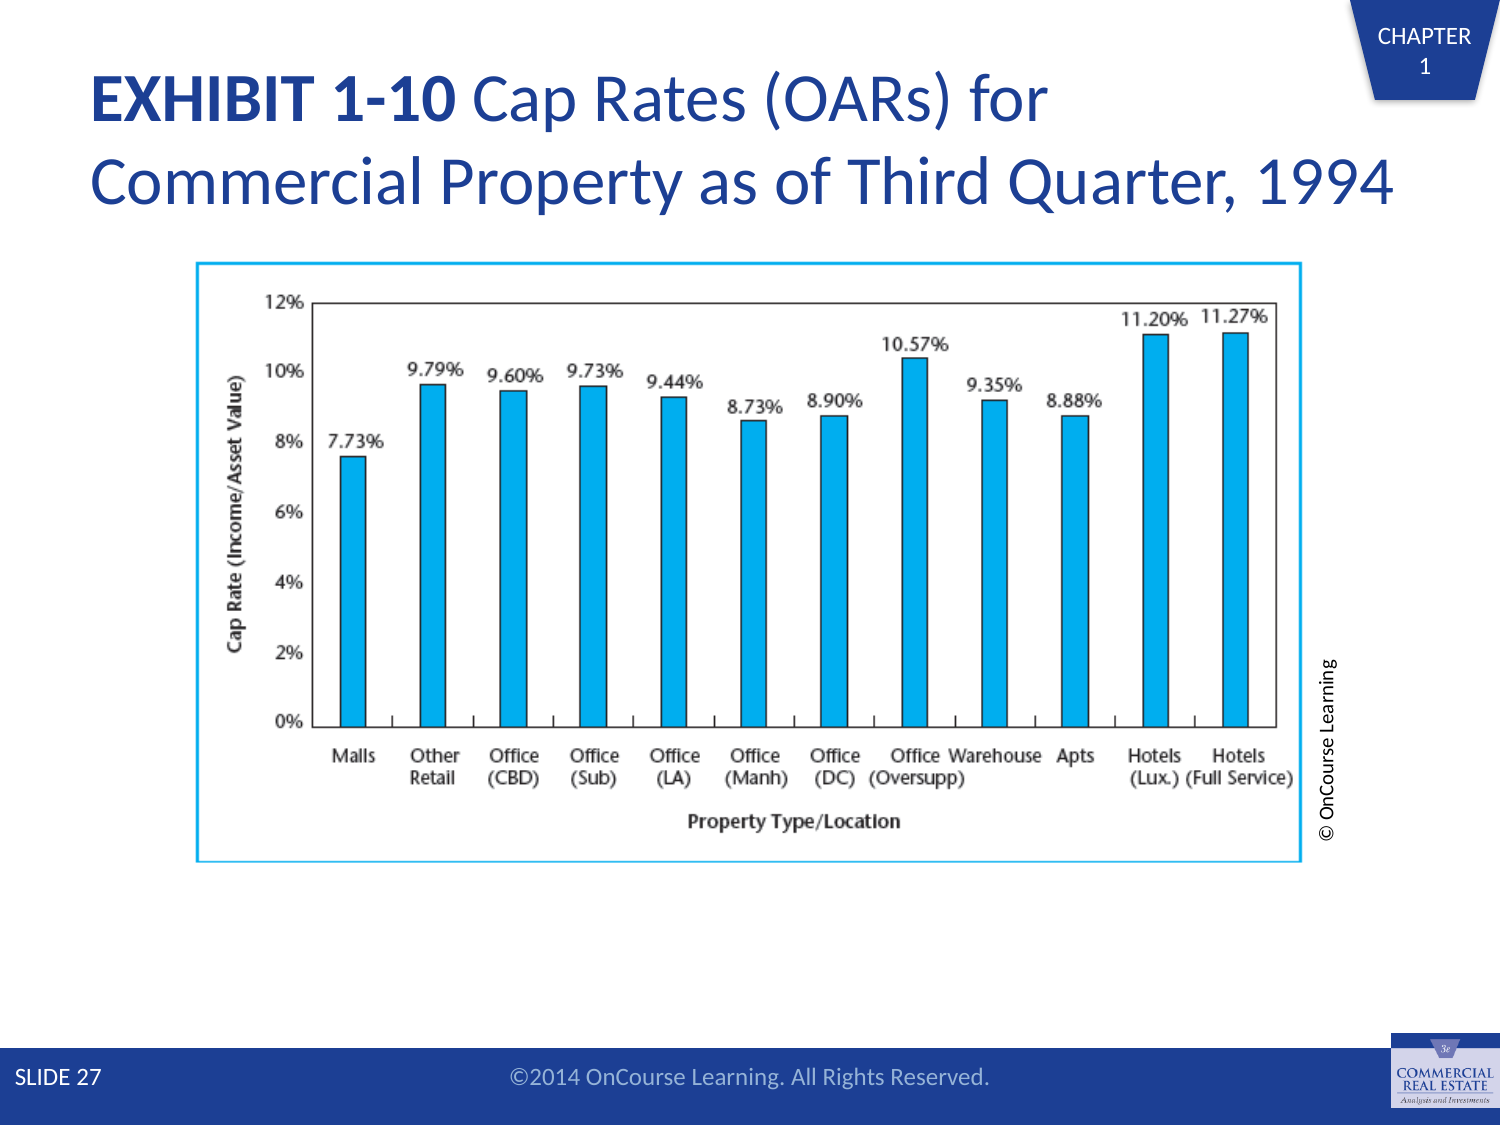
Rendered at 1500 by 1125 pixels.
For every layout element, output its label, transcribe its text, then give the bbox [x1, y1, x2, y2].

title EXHIBIT 1-10 Cap Rates (OARs) for Commercial Property as of Third Quarter, 1994 [75, 45, 1425, 233]
slide_number SLIDE 27 [0, 1052, 350, 1113]
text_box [193, 259, 1346, 866]
picture [1391, 1033, 1500, 1108]
